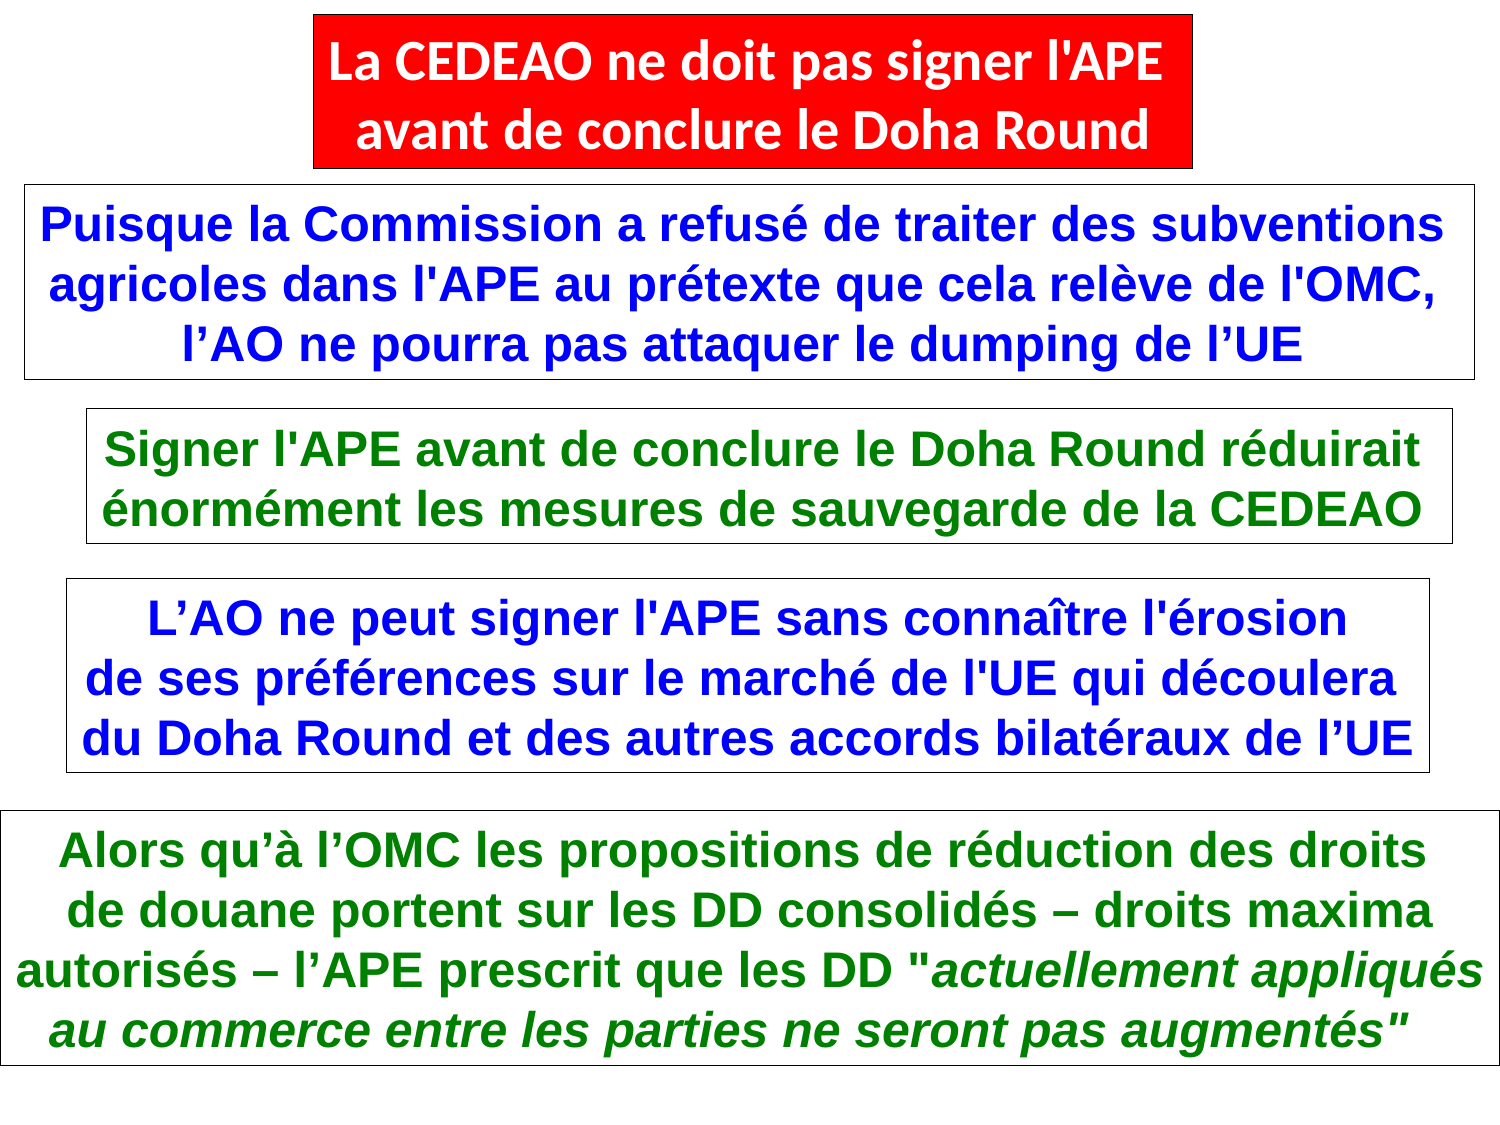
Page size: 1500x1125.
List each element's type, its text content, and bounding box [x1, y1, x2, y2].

text_box Puisque la Commission a refusé de traiter des subventions agricoles dans l'APE au prétexte que cela relève de l'OMC, l’AO ne pourra pas attaquer le dumping de l’UE [24, 184, 1475, 380]
text_box L’AO ne peut signer l'APE sans connaître l'érosion de ses préférences sur le marché de l'UE qui découlera du Doha Round et des autres accords bilatéraux de l’UE [66, 578, 1430, 773]
text_box Alors qu’à l’OMC les propositions de réduction des droits de douane portent sur les DD consolidés – droits maxima autorisés – l’APE prescrit que les DD "actuellement appliqués au commerce entre les parties ne seront pas augmentés" [0, 810, 1500, 1066]
text_box La CEDEAO ne doit pas signer l'APE avant de conclure le Doha Round [313, 14, 1193, 169]
text_box Signer l'APE avant de conclure le Doha Round réduirait énormément les mesures de sauvegarde de la CEDEAO [86, 408, 1453, 544]
